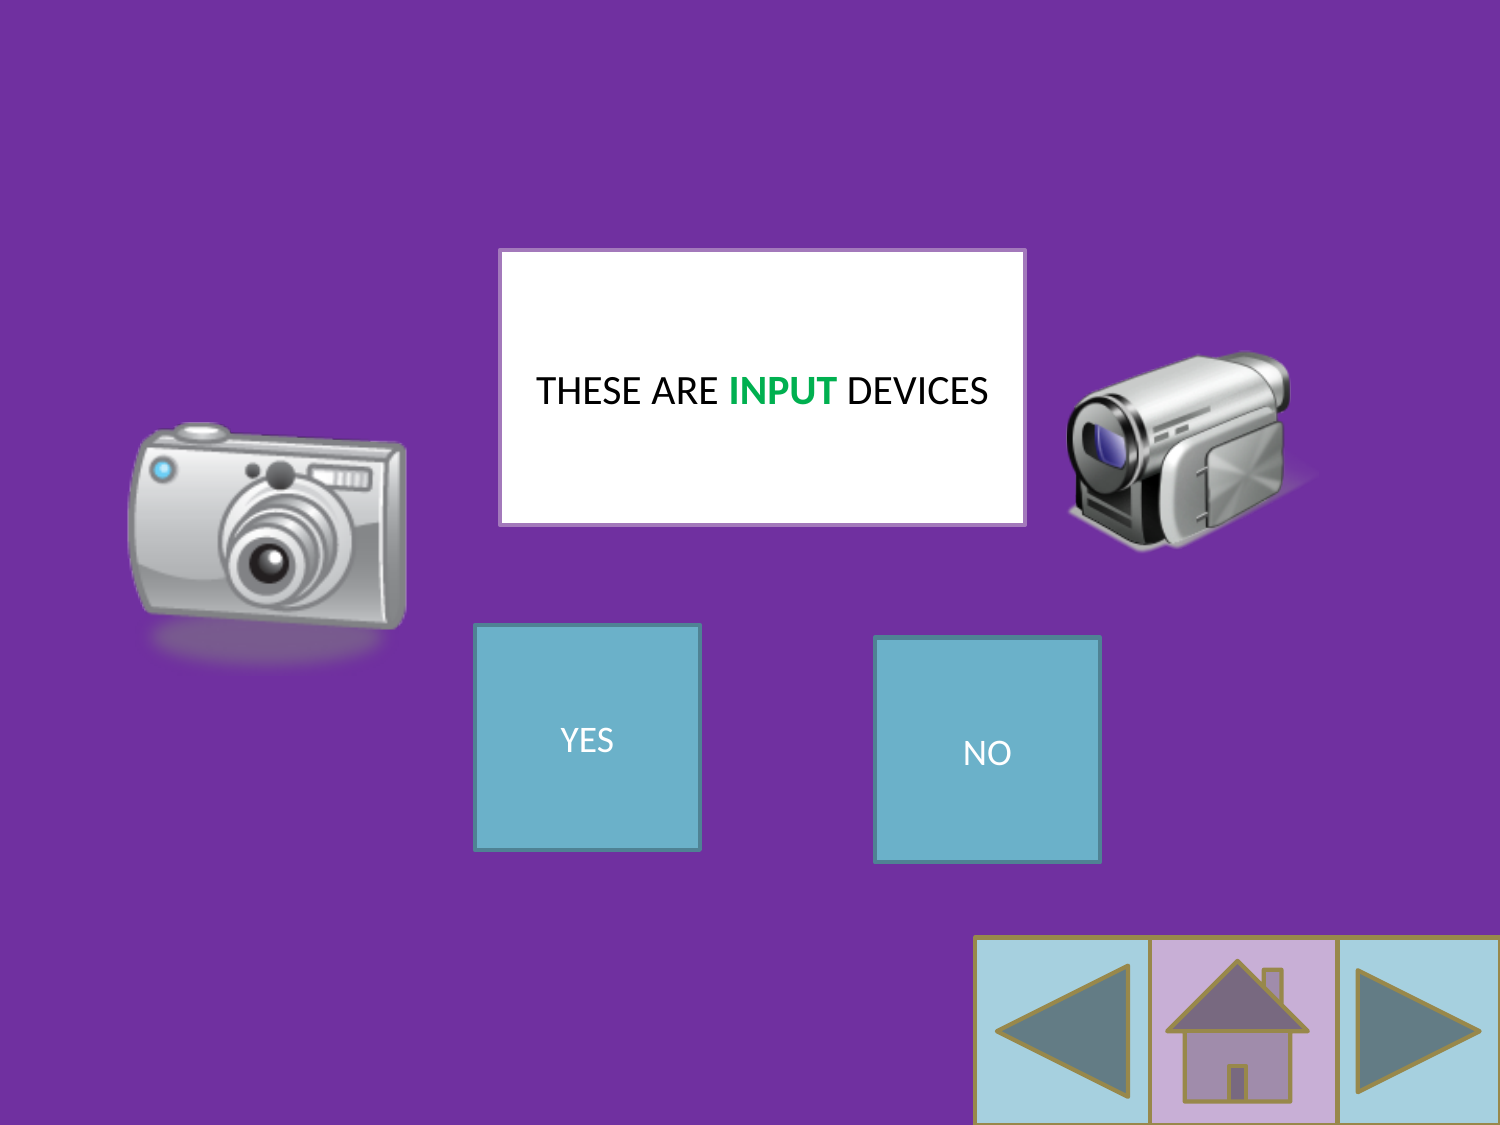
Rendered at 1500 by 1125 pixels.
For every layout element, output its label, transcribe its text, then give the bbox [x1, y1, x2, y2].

picture [1037, 312, 1319, 595]
text_box [1152, 935, 1335, 1125]
text_box THESE ARE INPUT DEVICES [498, 248, 1027, 527]
text_box [1335, 935, 1500, 1125]
text_box [973, 935, 1152, 1125]
text_box YES [473, 623, 702, 852]
picture [116, 375, 417, 676]
text_box NO [873, 635, 1102, 864]
